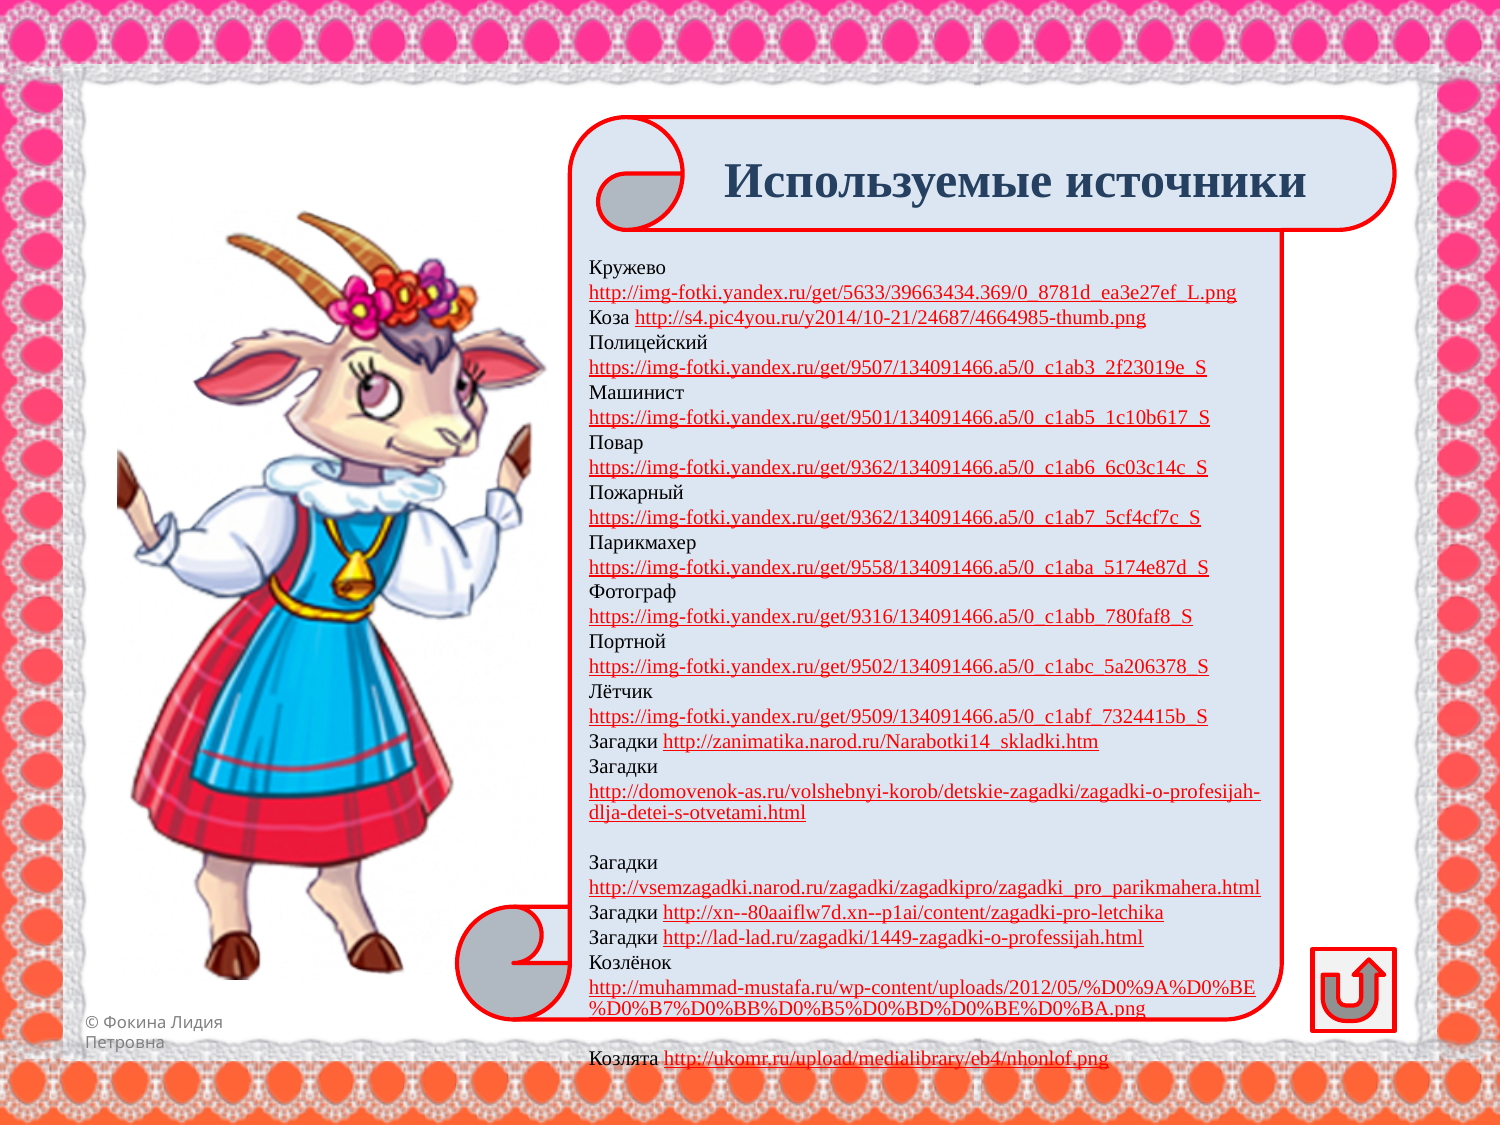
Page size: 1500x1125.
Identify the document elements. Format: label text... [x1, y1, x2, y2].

text_box [1310, 947, 1397, 1033]
picture [116, 210, 548, 980]
picture [1, 67, 89, 1058]
text_box Используемые источники [709, 140, 1323, 216]
text_box [460, 115, 1397, 1022]
text_box Кружево http://img-fotki.yandex.ru/get/5633/39663434.369/0_8781d_ea3e27ef_L.png Коза http://s4.pic4you.ru/y2014/10-21/24687/4664985-thumb.png Полицейский https://img-fotki.yandex.ru/get/9507/134091466.a5/0_c1ab3_2f23019e_S Машинист https://img-fotki.yandex.ru/get/9501/134091466.a5/0_c1ab5_1c10b617_S Повар https://img-fotki.yandex.ru/get/9362/134091466.a5/0_c1ab6_6c03c14c_S Пожарный https://img-fotki.yandex.ru/get/9362/134091466.a5/0_c1ab7_5cf4cf7c_S Парикмахер https://img-fotki.yandex.ru/get/9558/134091466.a5/0_c1aba_5174e87d_S Фотограф https://img-fotki.yandex.ru/get/9316/134091466.a5/0_c1abb_780faf8_S Портной https://img-fotki.yandex.ru/get/9502/134091466.a5/0_c1abc_5a206378_S Лётчик https://img-fotki.yandex.ru/get/9509/134091466.a5/0_c1abf_7324415b_S Загадки http://zanimatika.narod.ru/Narabotki14_skladki.htm Загадки http://domovenok-as.ru/volshebnyi-korob/detskie-zagadki/zagadki-o-profesijah-dlja-detei-s-otvetami.html Загадки http://vsemzagadki.narod.ru/zagadki/zagadkipro/zagadki_pro_parikmahera.html Загадки http://xn--80aaiflw7d.xn--p1ai/content/zagadki-pro-letchika Загадки http://lad-lad.ru/zagadki/1449-zagadki-o-professijah.html Козлёнок http://muhammad-mustafa.ru/wp-content/uploads/2012/05/%D0%9A%D0%BE%D0%B7%D0%BB%D0%B5%D0%BD%D0%BE%D0%BA.png Козлята http://ukomr.ru/upload/medialibrary/eb4/nhonlof.png [574, 246, 1278, 1036]
picture [0, 0, 1500, 1125]
